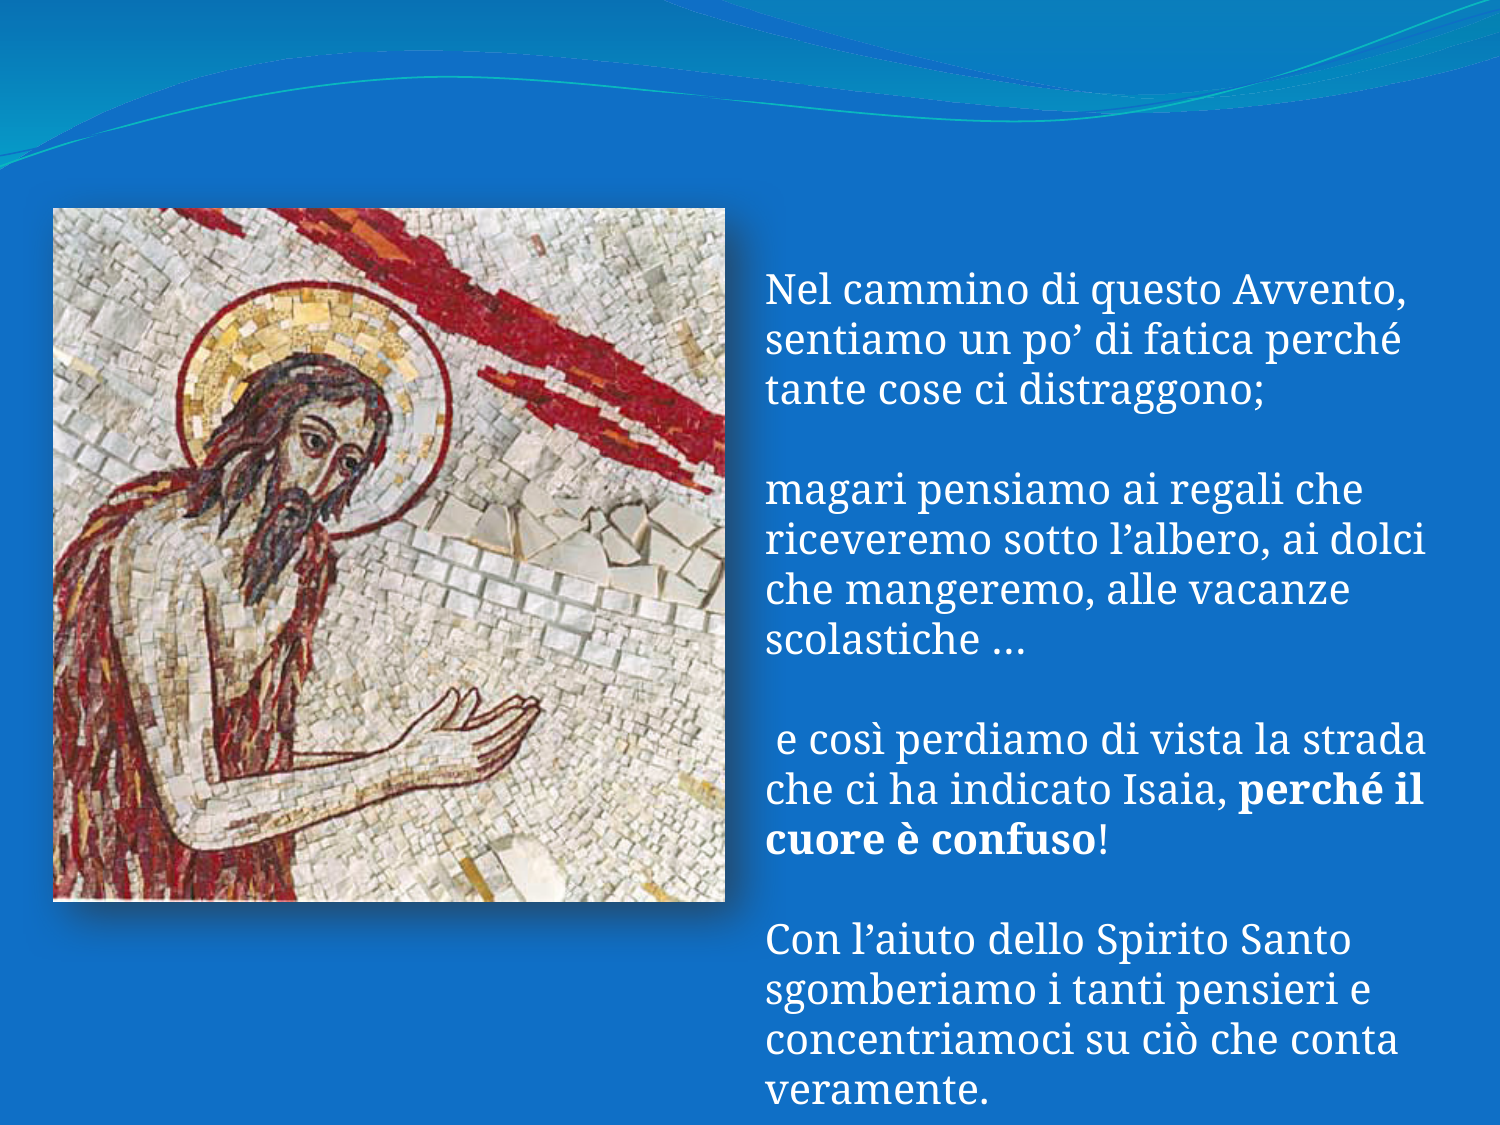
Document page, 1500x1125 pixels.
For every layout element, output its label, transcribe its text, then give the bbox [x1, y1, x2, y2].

text_box Nel cammino di questo Avvento, sentiamo un po’ di fatica perché tante cose ci distraggono; magari pensiamo ai regali che riceveremo sotto l’albero, ai dolci che mangeremo, alle vacanze scolastiche … e così perdiamo di vista la strada che ci ha indicato Isaia, perché il cuore è confuso! Con l’aiuto dello Spirito Santo sgomberiamo i tanti pensieri e concentriamoci su ciò che conta veramente. [749, 255, 1500, 1121]
picture [52, 207, 726, 903]
